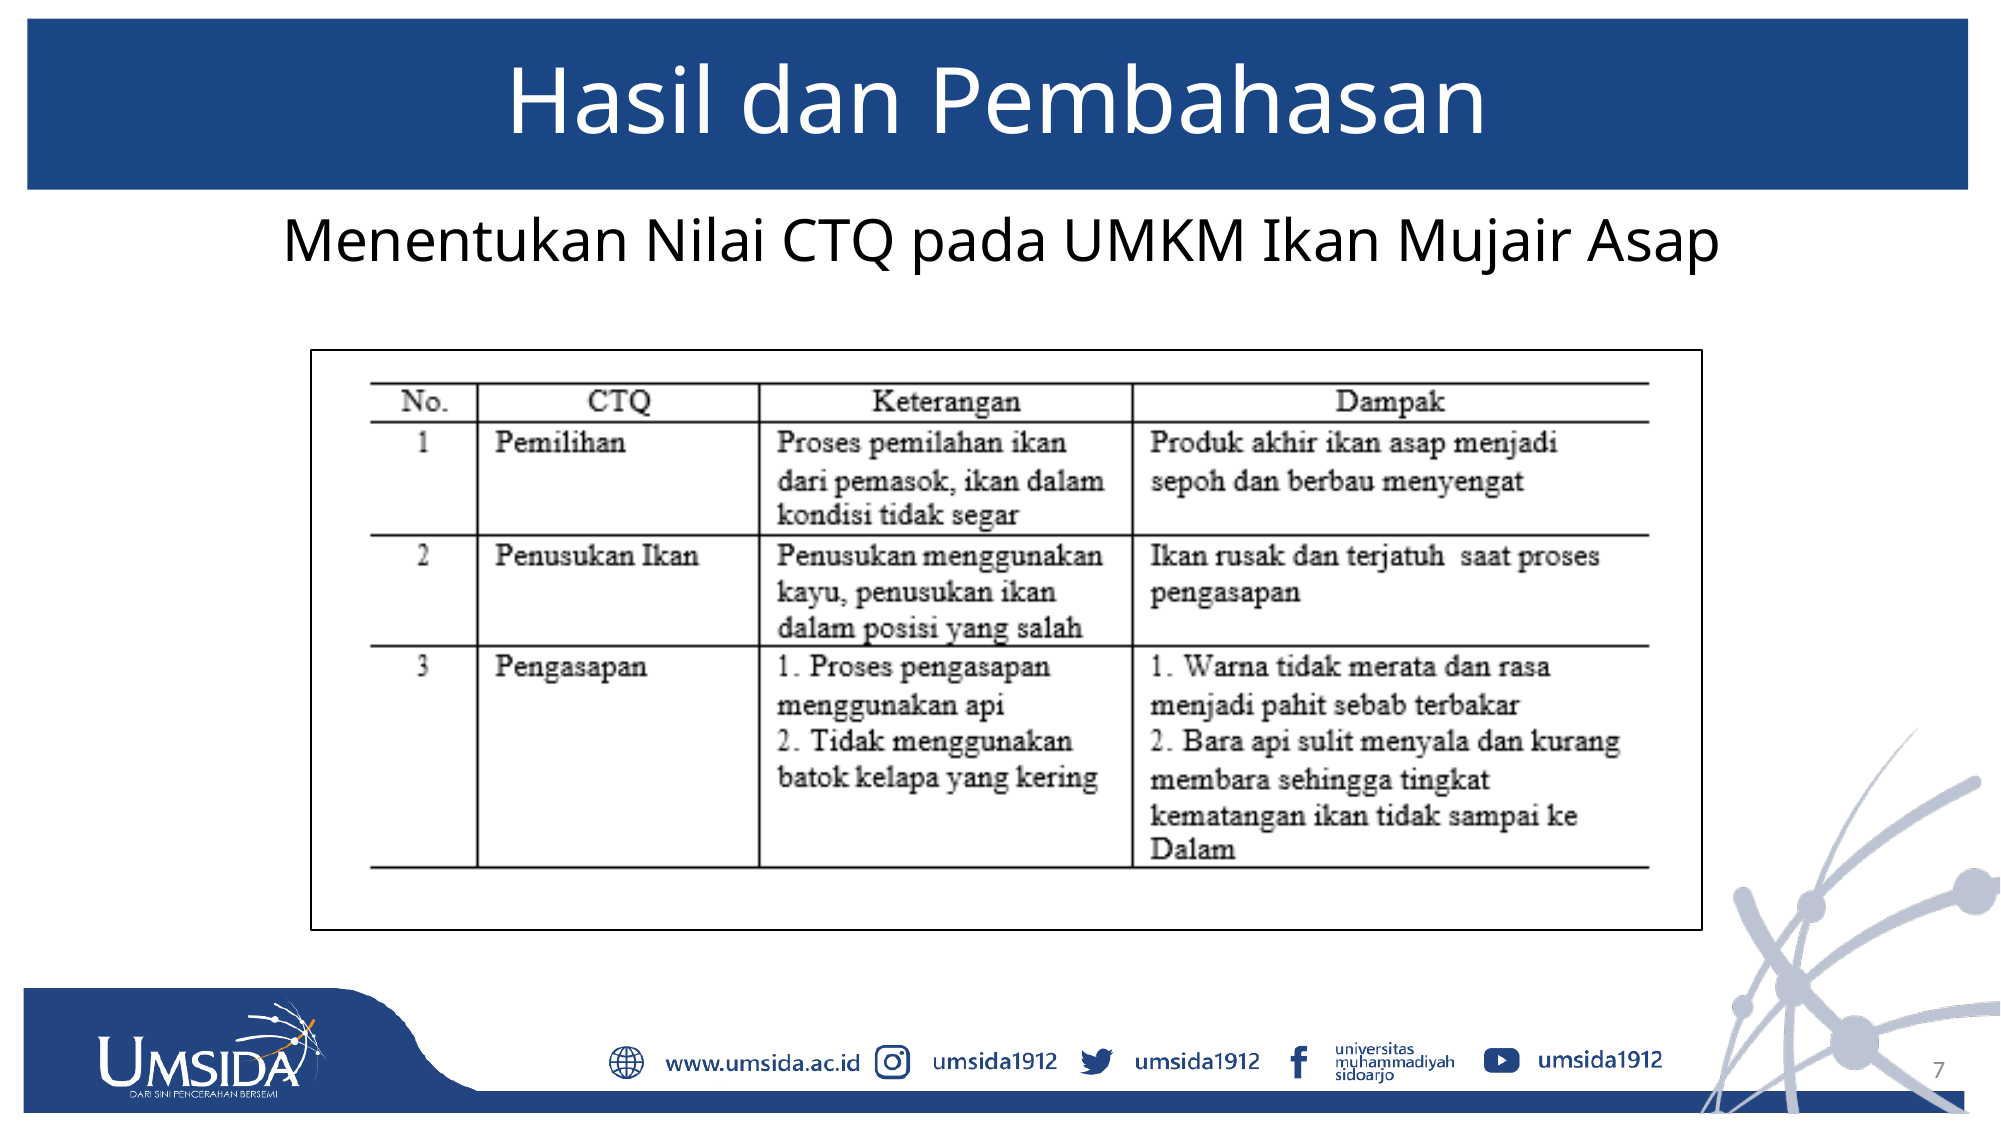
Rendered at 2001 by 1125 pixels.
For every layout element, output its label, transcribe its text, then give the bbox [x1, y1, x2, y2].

list Menentukan Nilai CTQ pada UMKM Ikan Mujair Asap [27, 203, 1969, 1039]
picture [311, 351, 1702, 930]
title Hasil dan Pembahasan [27, 18, 1969, 190]
picture [23, 51, 2001, 1114]
